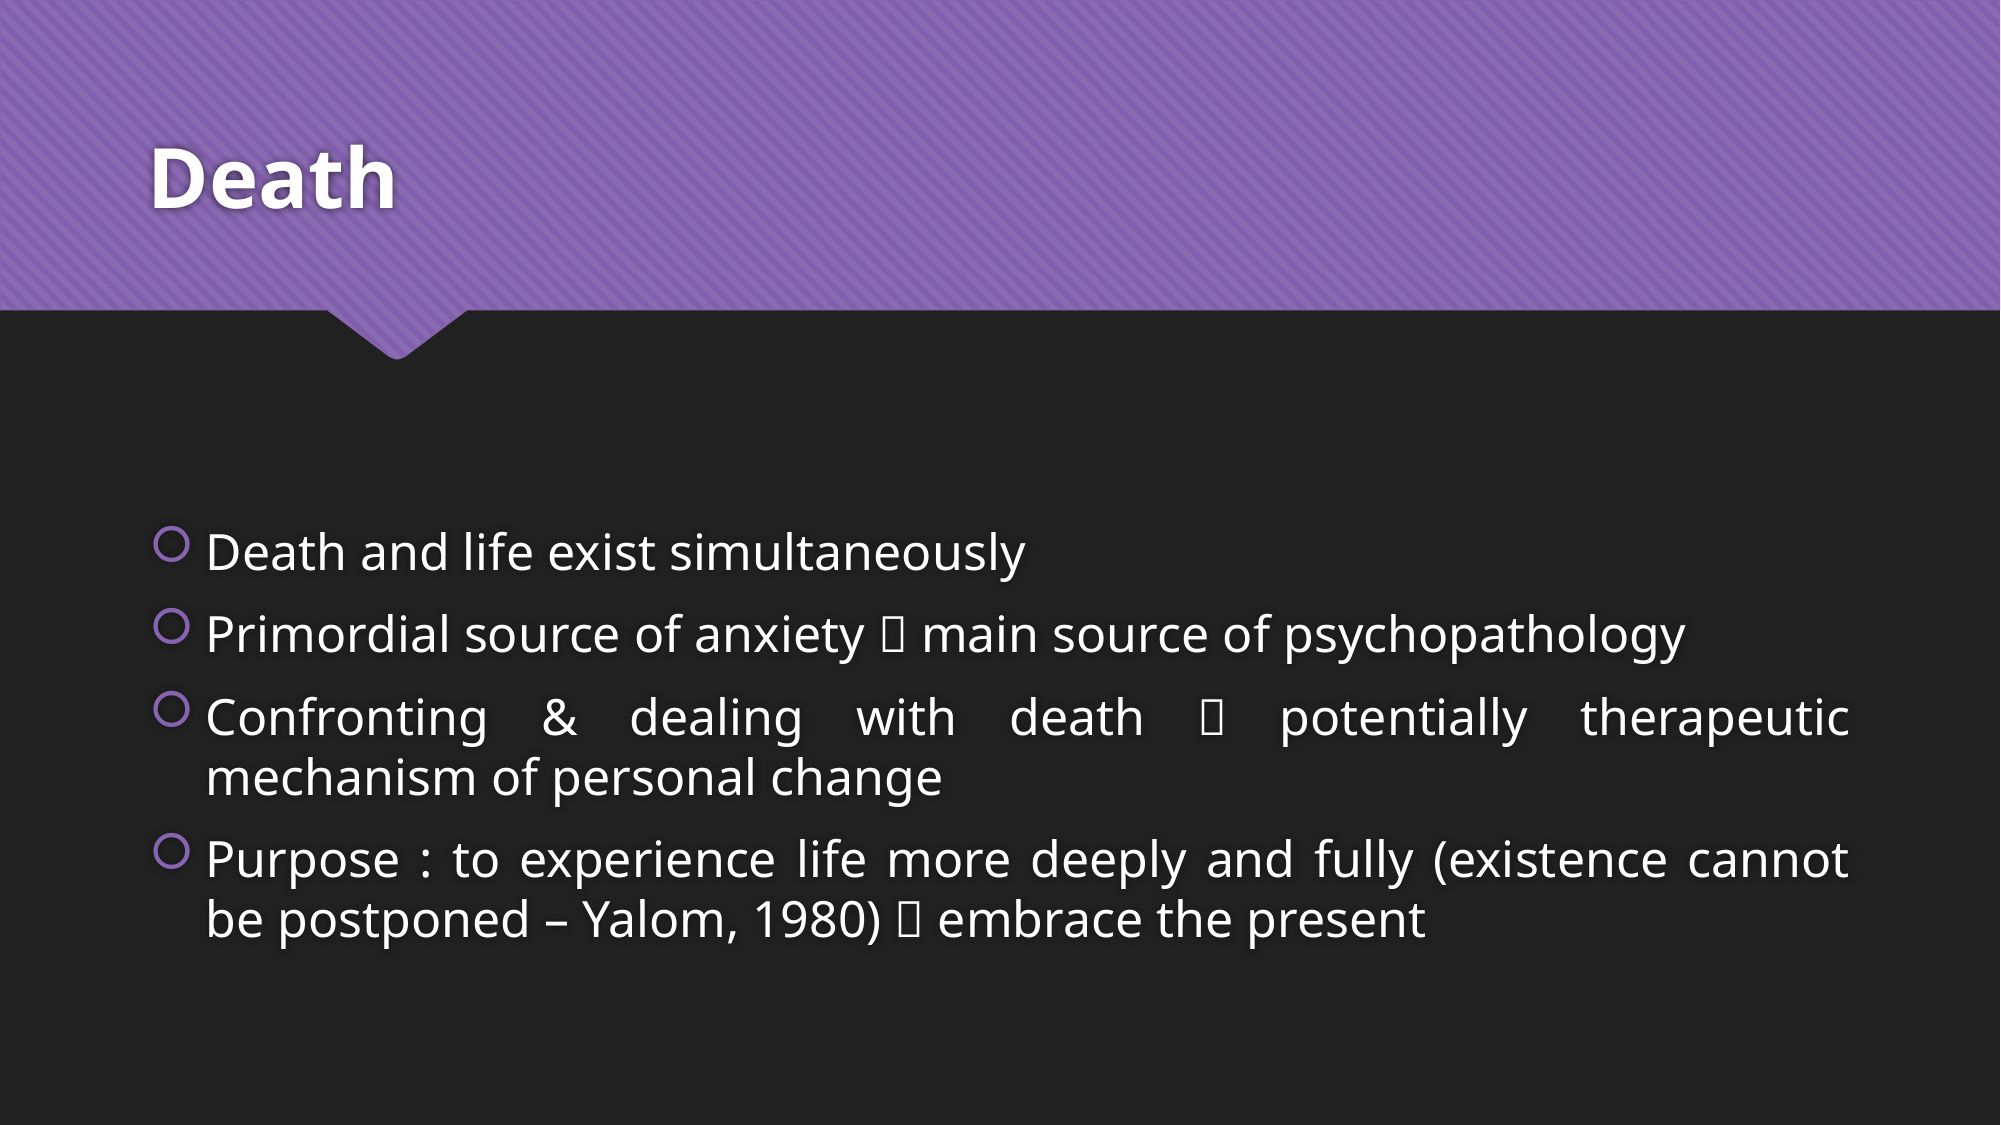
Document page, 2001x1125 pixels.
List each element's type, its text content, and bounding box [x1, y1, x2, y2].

list Death and life exist simultaneously Primordial source of anxiety  main source of psychopathology Confronting & dealing with death  potentially therapeutic mechanism of personal change Purpose : to experience life more deeply and fully (existence cannot be postponed – Yalom, 1980)  embrace the present [134, 378, 1866, 1091]
title Death [132, 73, 1868, 233]
